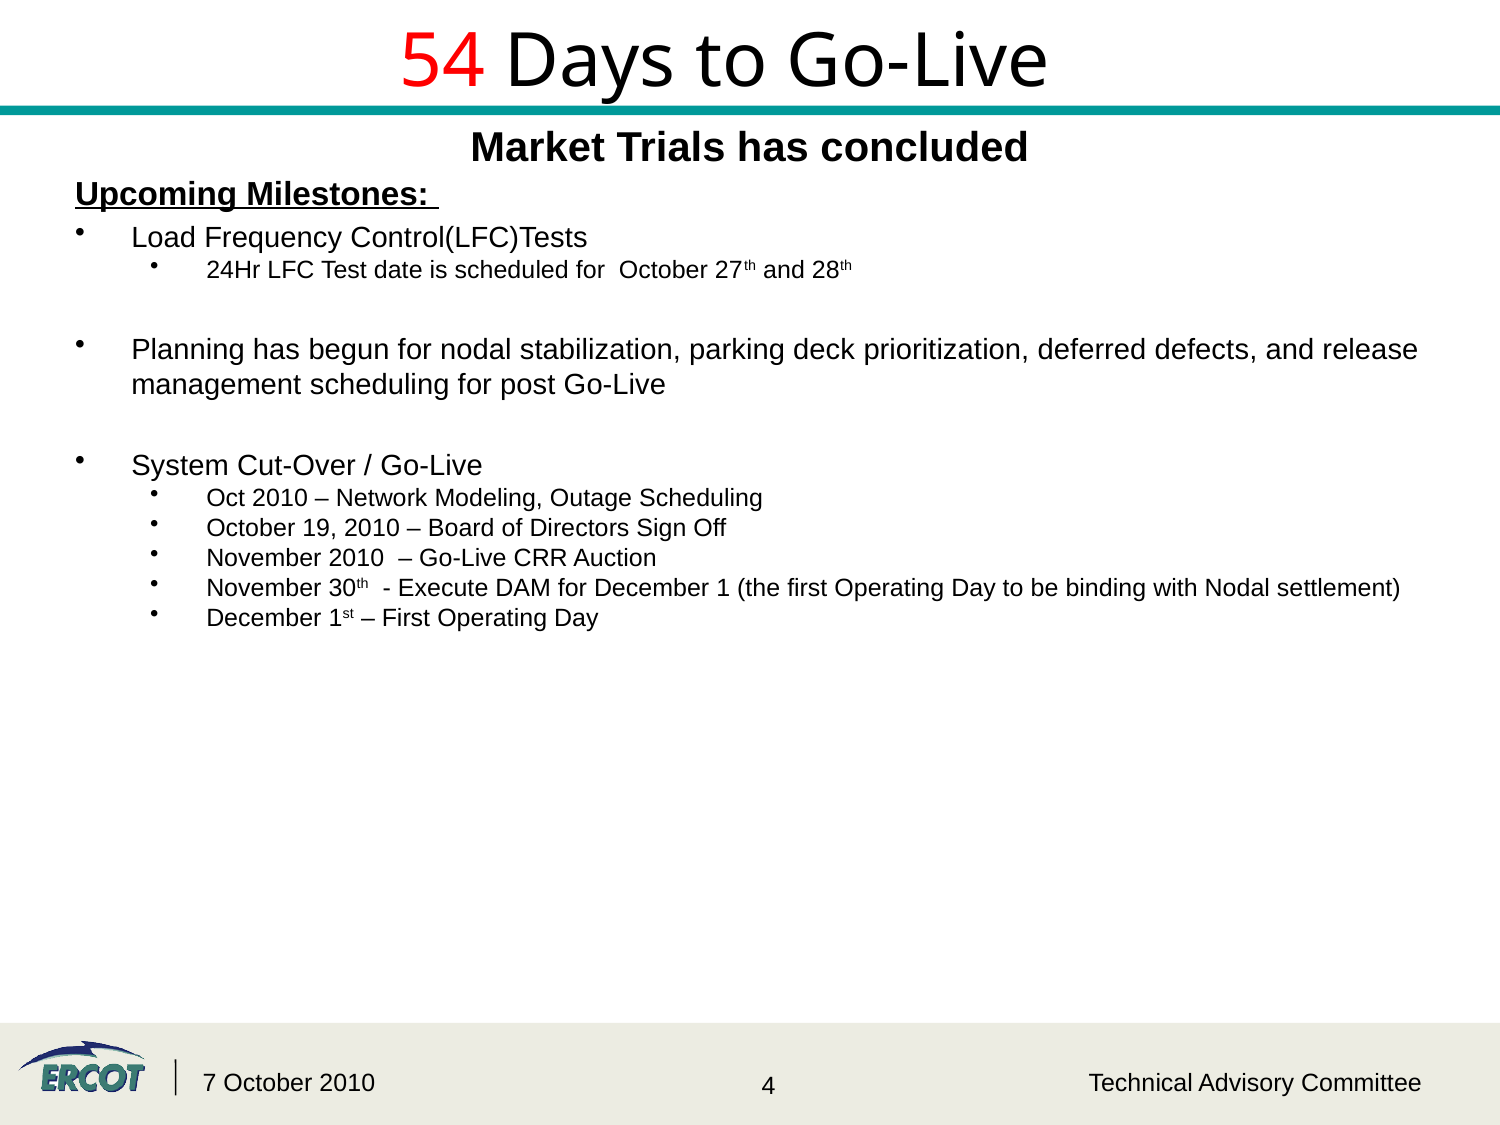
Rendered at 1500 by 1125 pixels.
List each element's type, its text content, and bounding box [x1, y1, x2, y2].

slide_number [187, 1059, 538, 1125]
text_box Market Trials has concluded [0, 112, 1500, 178]
picture [10, 1031, 151, 1111]
text_box Upcoming Milestones: Load Frequency Control(LFC)Tests 24Hr LFC Test date is scheduled for October 27th and 28th Planning has begun for nodal stabilization, parking deck prioritization, deferred defects, and release management scheduling for post Go-Live System Cut-Over / Go-Live Oct 2010 – Network Modeling, Outage Scheduling October 19, 2010 – Board of Directors Sign Off November 2010 – Go-Live CRR Auction November 30th - Execute DAM for December 1 (the first Operating Day to be binding with Nodal settlement) December 1st – First Operating Day [0, 149, 1438, 1025]
footer Technical Advisory Committee [962, 1059, 1438, 1125]
title 54 Days to Go-Live [0, 0, 1451, 112]
